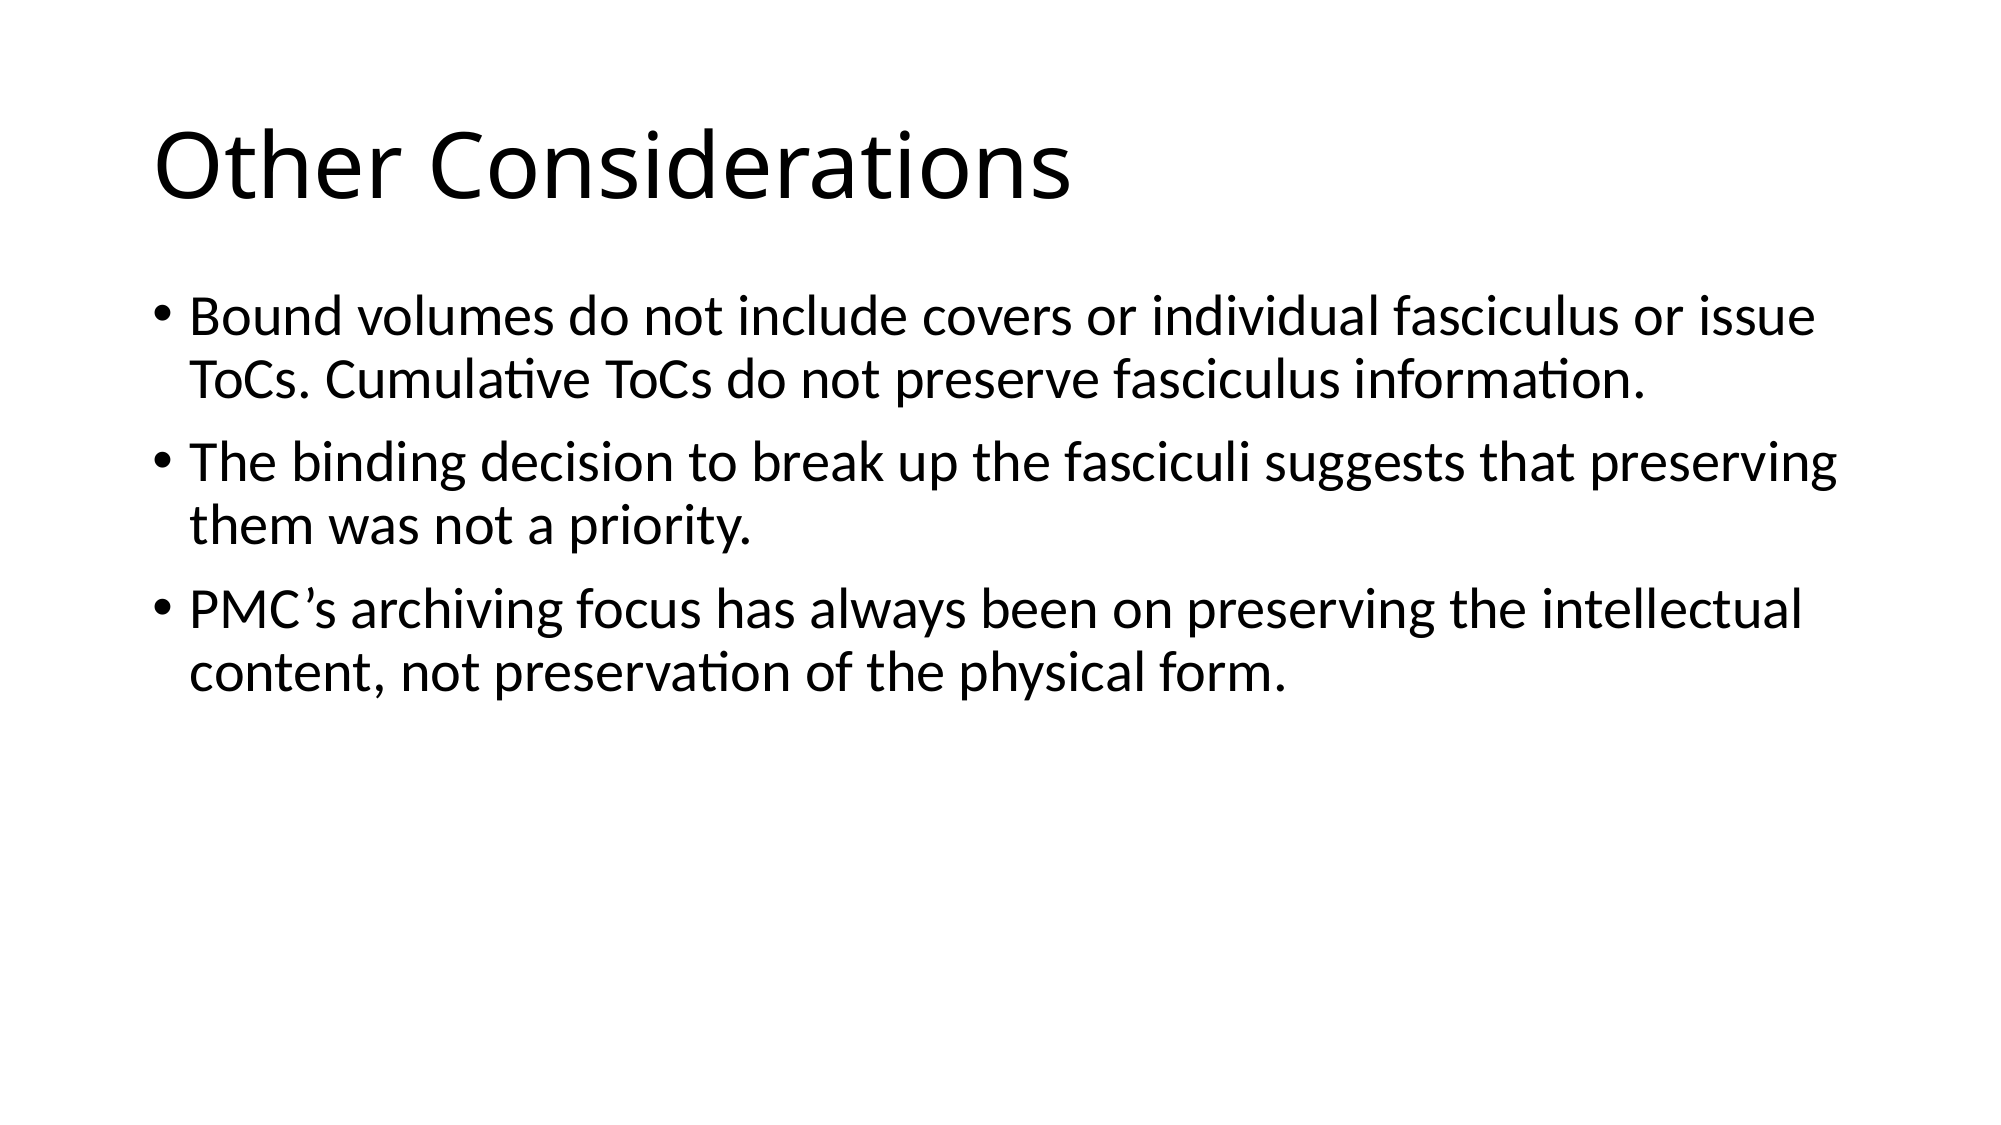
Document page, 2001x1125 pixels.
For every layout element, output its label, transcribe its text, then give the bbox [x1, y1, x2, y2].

title Other Considerations [137, 59, 1863, 277]
list Bound volumes do not include covers or individual fasciculus or issue ToCs. Cumulative ToCs do not preserve fasciculus information. The binding decision to break up the fasciculi suggests that preserving them was not a priority. PMC’s archiving focus has always been on preserving the intellectual content, not preservation of the physical form. [137, 277, 1863, 1018]
